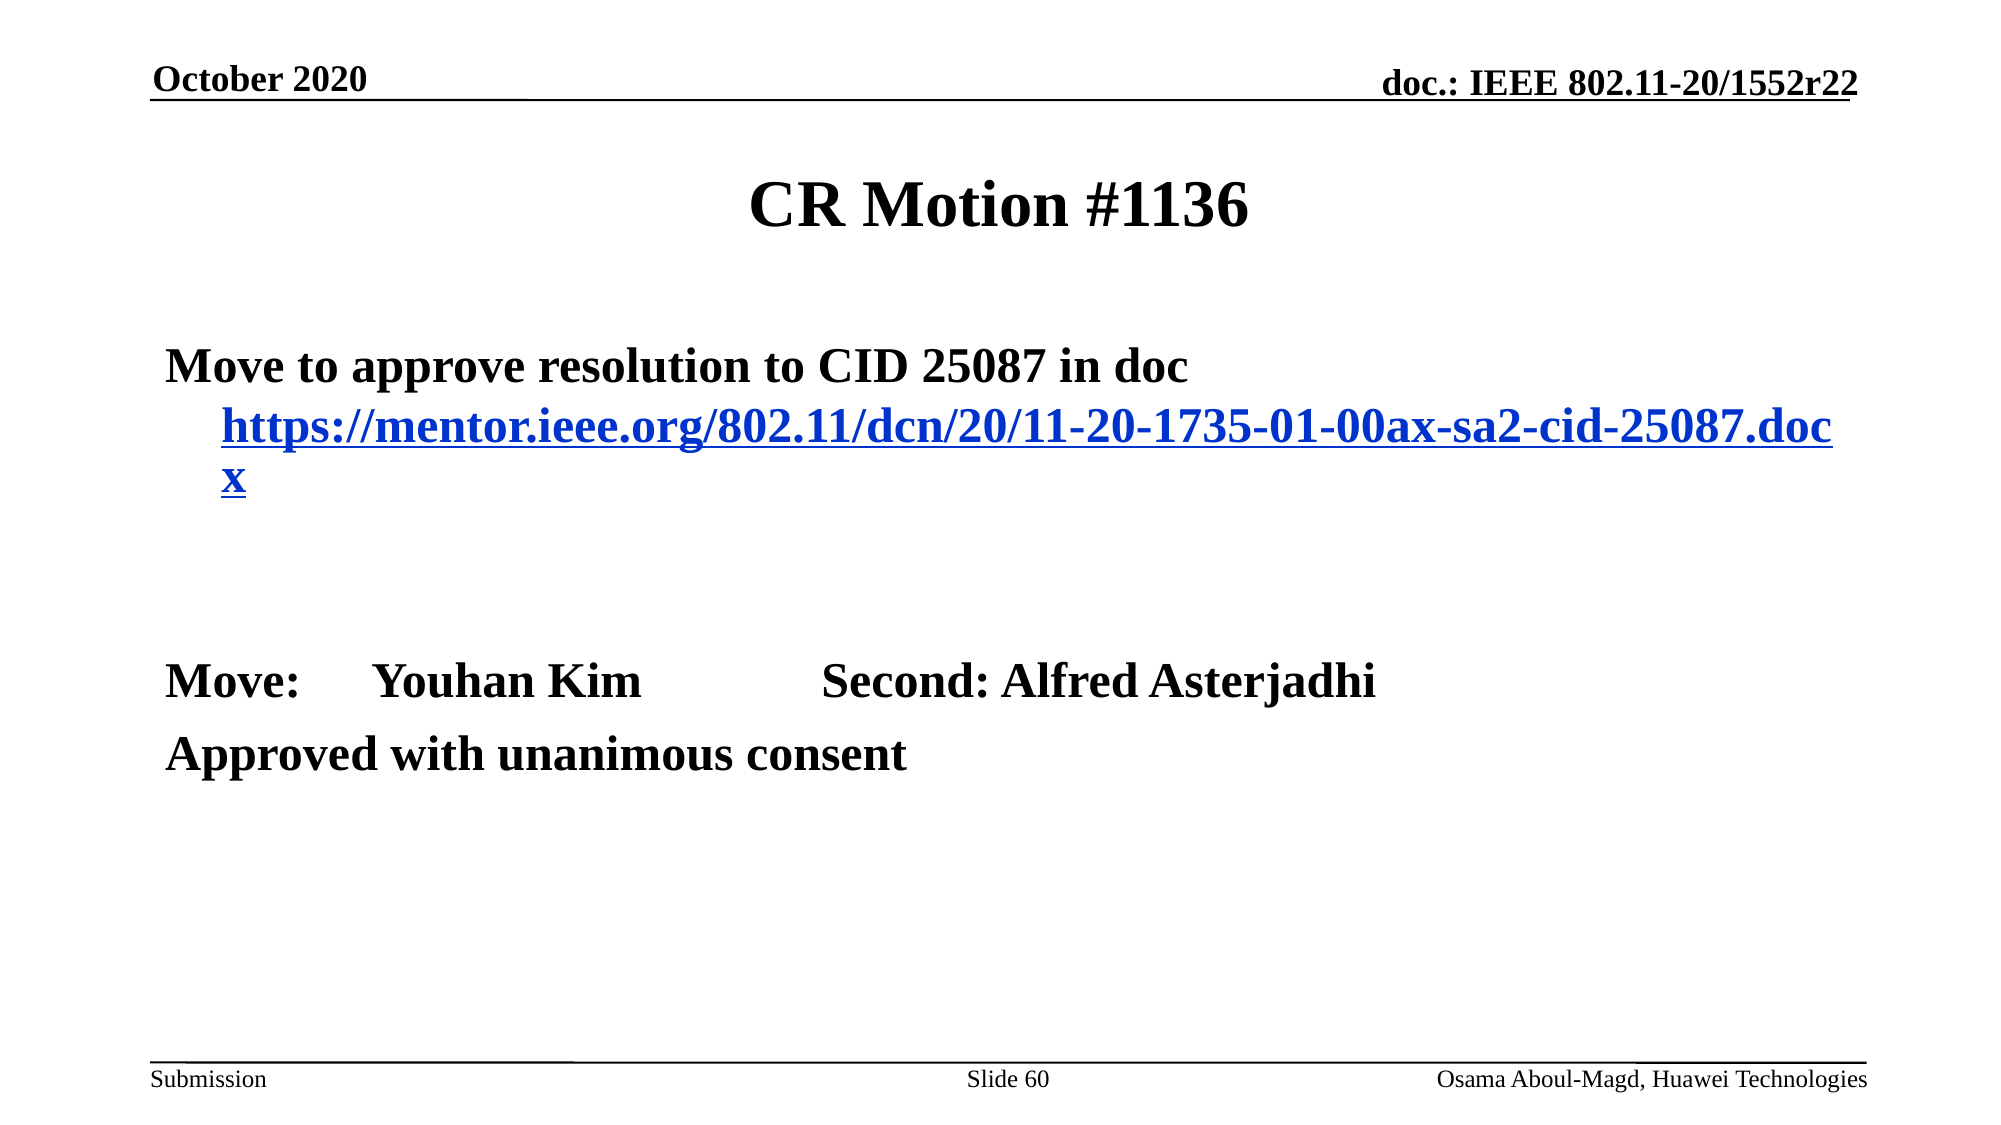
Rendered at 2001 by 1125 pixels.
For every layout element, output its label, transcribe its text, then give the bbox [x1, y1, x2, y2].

footer Osama Aboul-Magd, Huawei Technologies [1171, 1061, 1869, 1093]
slide_number Slide 60 [950, 1061, 1067, 1123]
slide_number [152, 54, 563, 100]
title CR Motion #1136 [149, 112, 1850, 288]
list Move to approve resolution to CID 25087 in doc https://mentor.ieee.org/802.11/dcn/20/11-20-1735-01-00ax-sa2-cid-25087.docx Move: Youhan Kim Second: Alfred Asterjadhi Approved with unanimous consent [149, 324, 1850, 1000]
